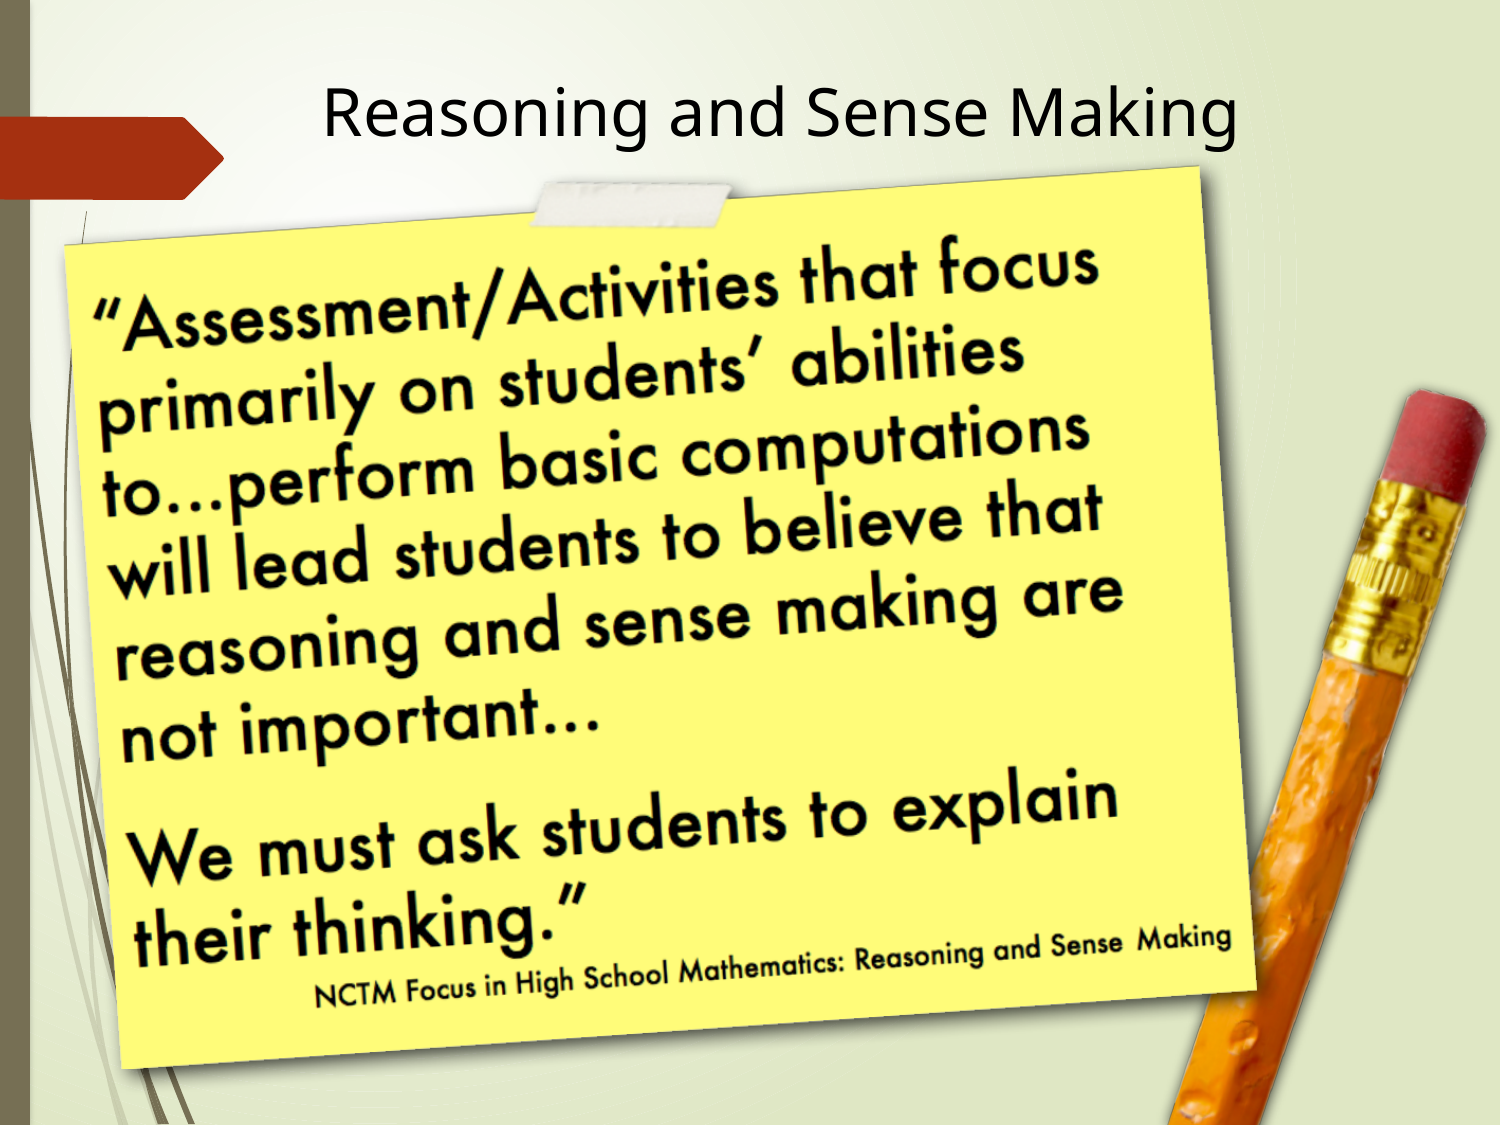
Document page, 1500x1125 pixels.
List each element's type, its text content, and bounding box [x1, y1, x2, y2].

text_box Reasoning and Sense Making [321, 48, 1500, 171]
picture [63, 171, 1500, 1125]
